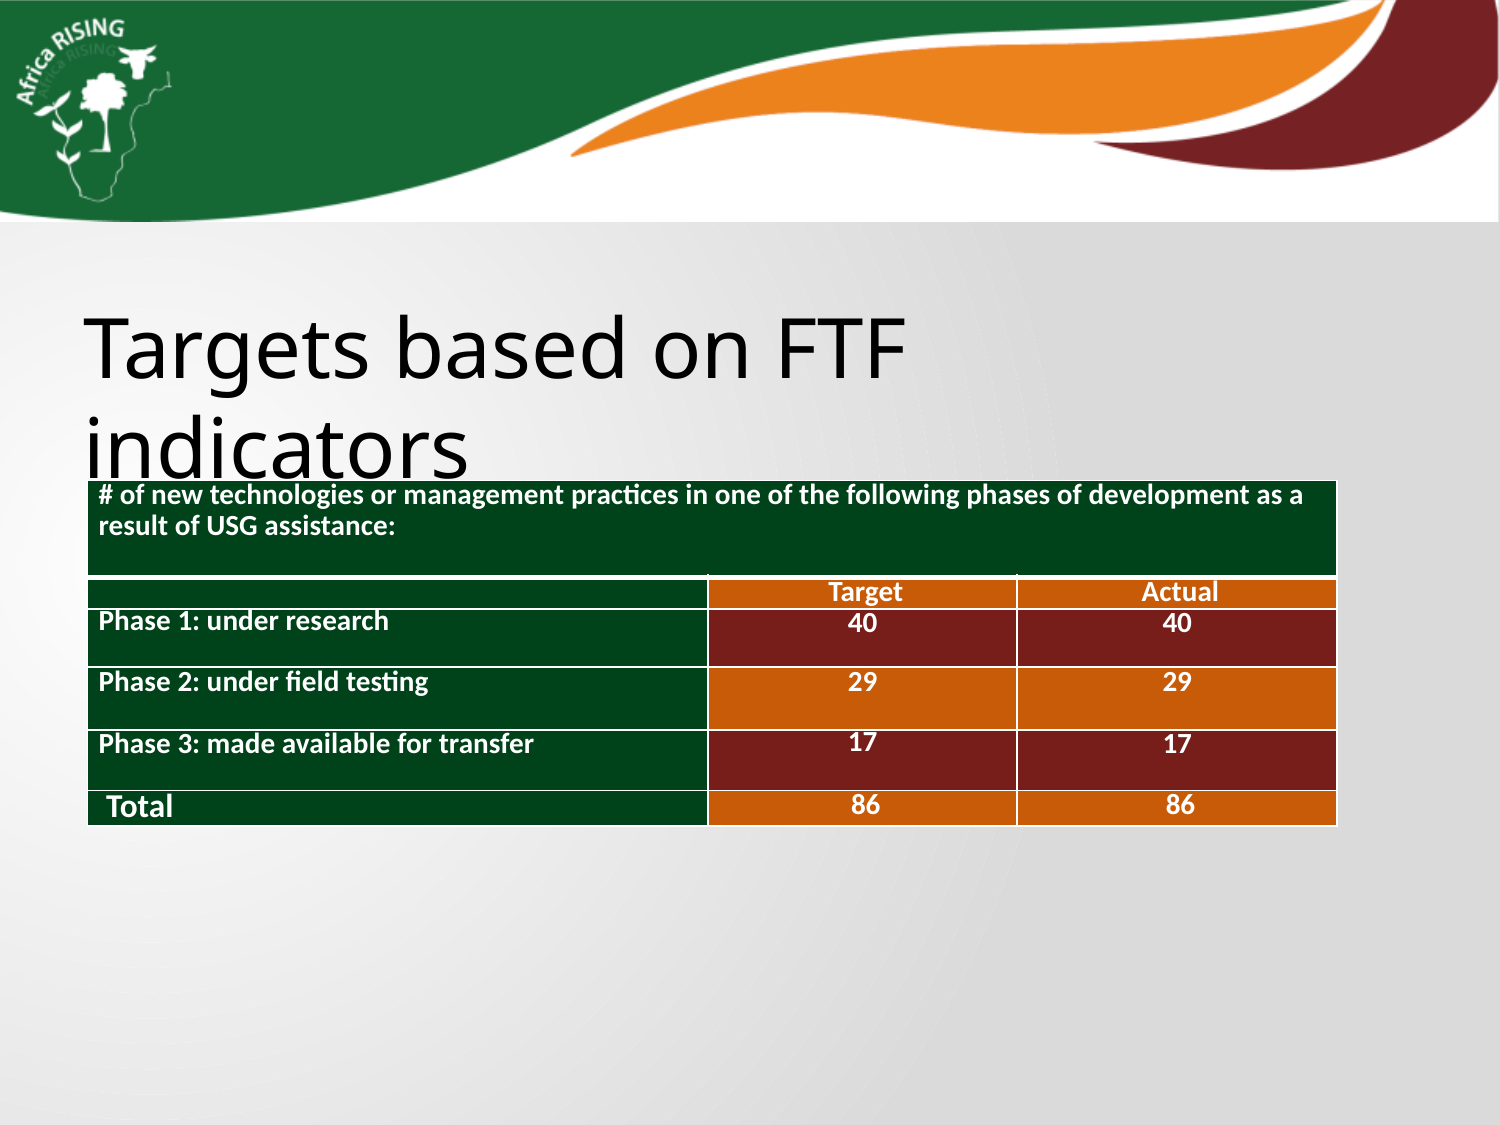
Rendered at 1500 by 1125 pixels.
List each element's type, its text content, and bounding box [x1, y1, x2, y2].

table_cell [88, 580, 707, 608]
picture [0, 0, 1499, 222]
list Targets based on FTF indicators [50, 287, 1325, 425]
table_header # of new technologies or management practices in one of the following phases of development as a result of USG assistance: [88, 481, 1336, 575]
table_cell 17 [1018, 731, 1336, 790]
table_cell 86 [709, 791, 1016, 825]
table_cell Actual [1018, 580, 1336, 608]
table_cell 29 [709, 668, 1016, 729]
table_cell Phase 1: under research [88, 610, 707, 666]
table_cell Target [709, 580, 1016, 608]
table_cell 29 [1018, 668, 1336, 729]
table_cell Phase 2: under field testing [88, 668, 707, 729]
table_cell 40 [1018, 610, 1336, 666]
table_cell 17 [709, 731, 1016, 790]
table_cell 40 [709, 610, 1016, 666]
table_cell 86 [1018, 791, 1336, 825]
table_cell Total [88, 791, 707, 825]
table_cell Phase 3: made available for transfer [88, 731, 707, 790]
